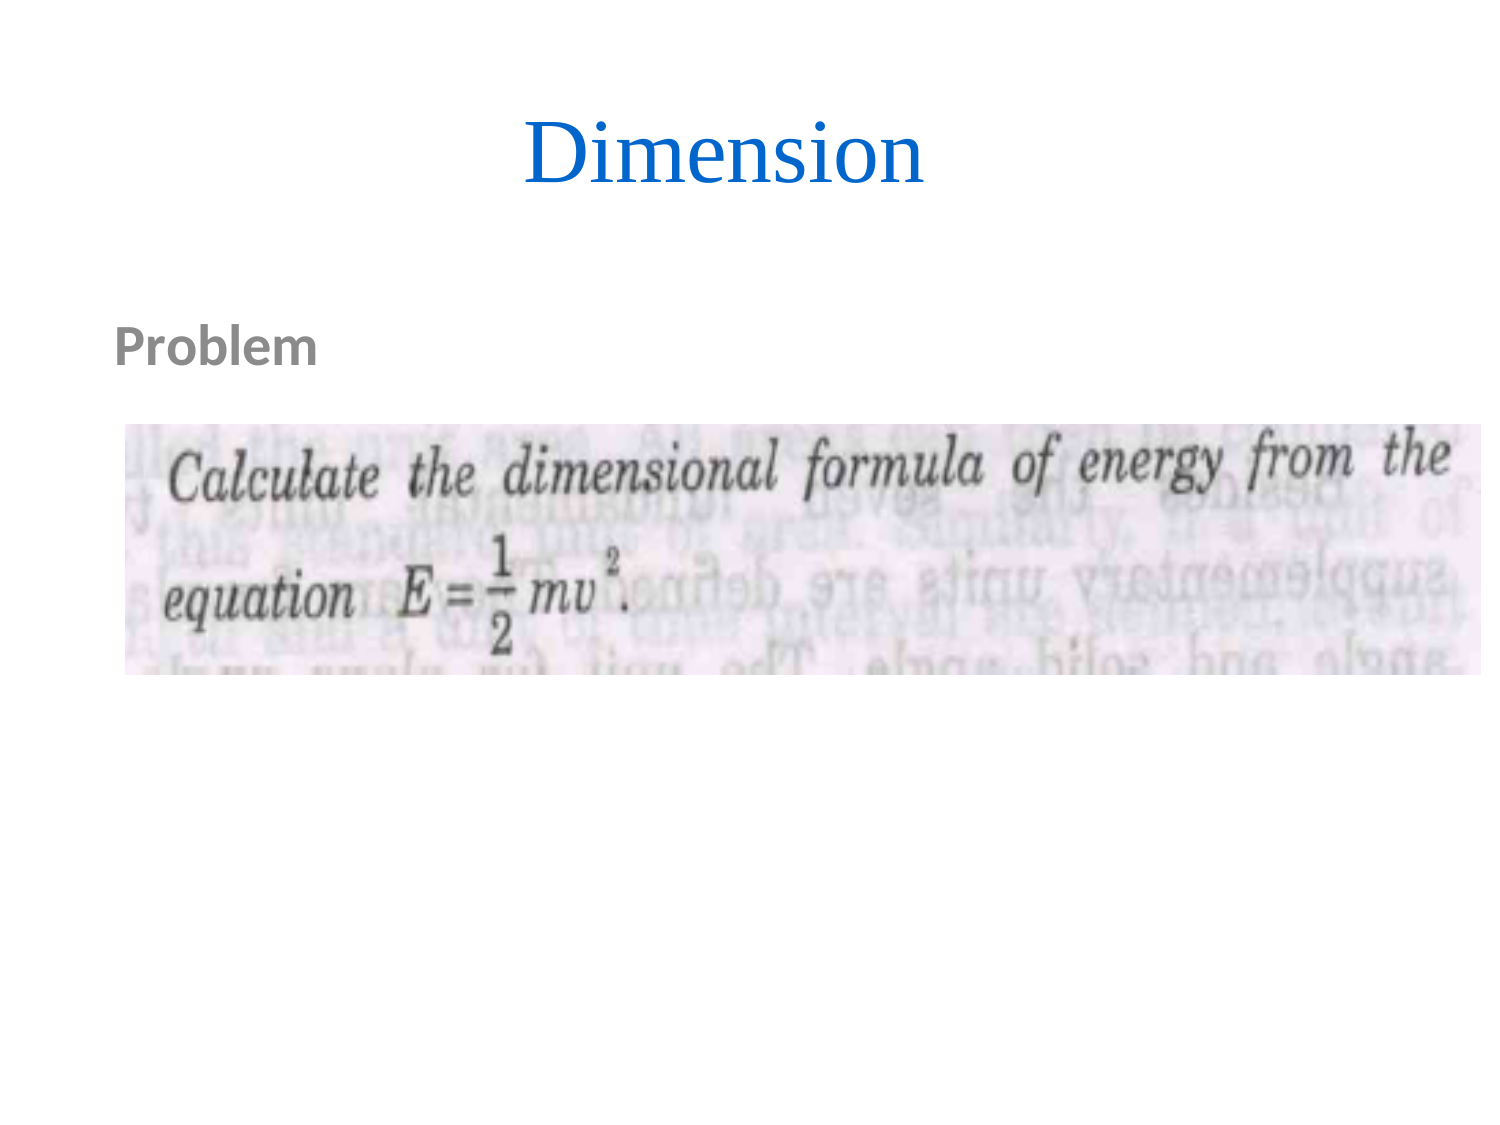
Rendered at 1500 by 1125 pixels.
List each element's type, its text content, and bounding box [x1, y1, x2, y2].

subtitle Problem [99, 299, 1413, 1063]
title Dimension [87, 24, 1363, 267]
picture [124, 424, 1482, 676]
